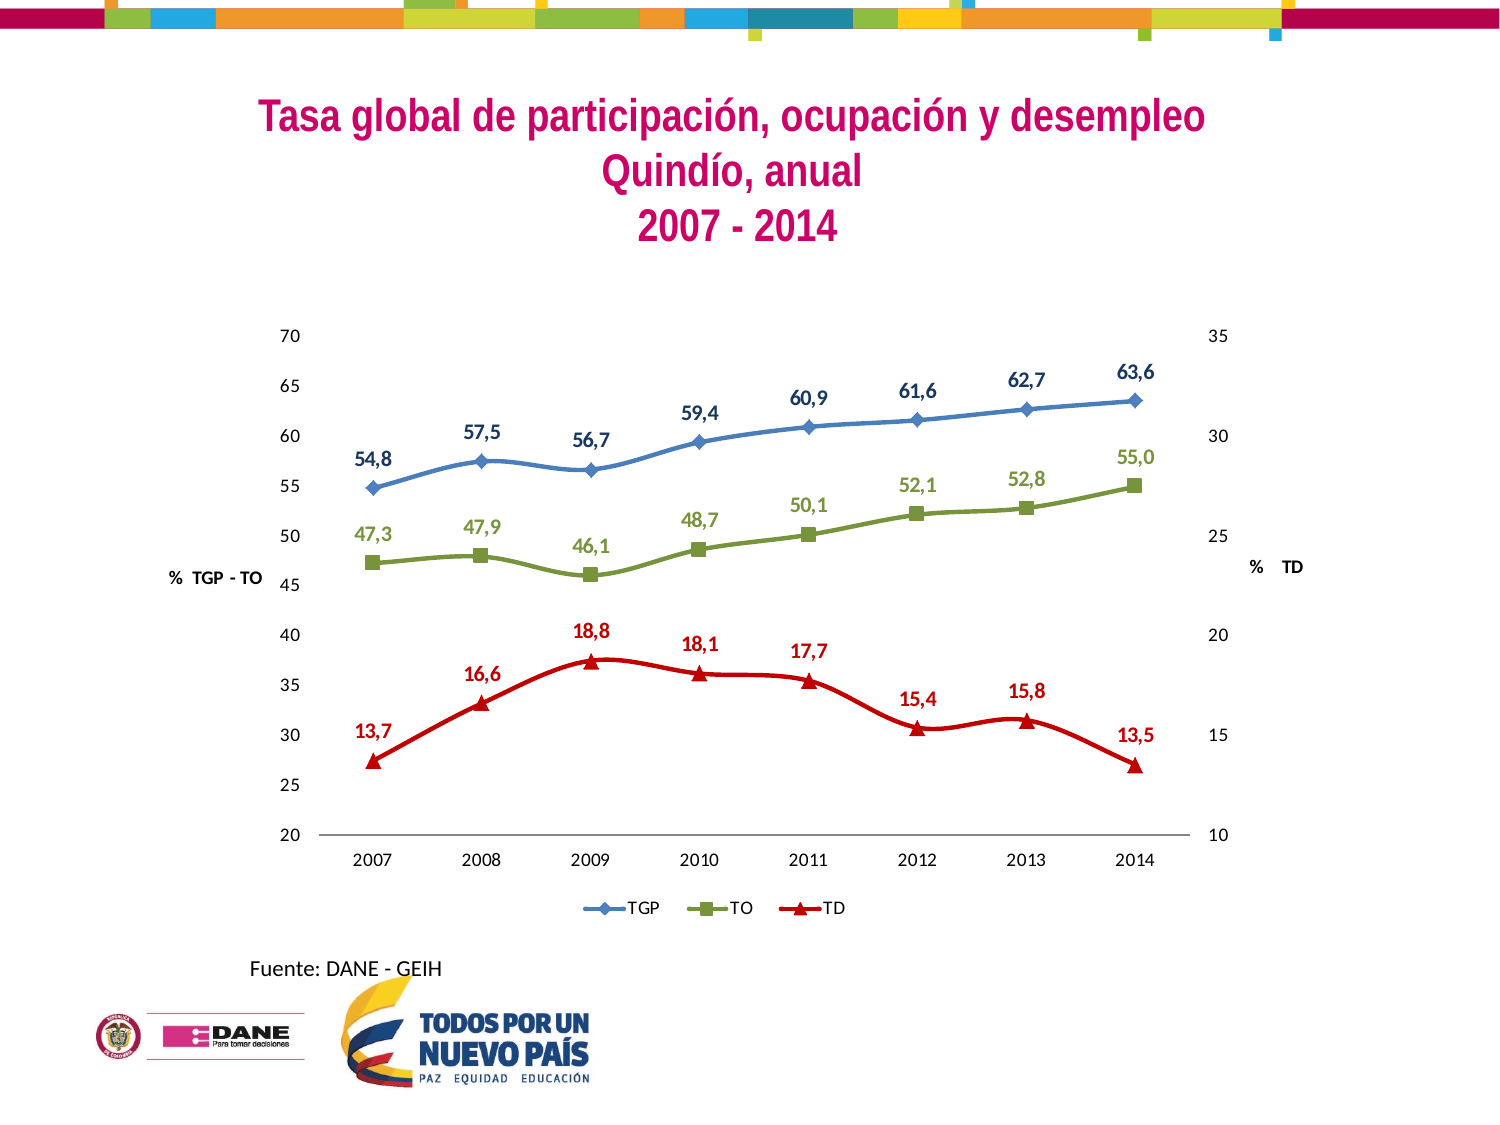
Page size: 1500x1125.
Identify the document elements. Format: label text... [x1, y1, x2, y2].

picture [52, 955, 632, 1118]
text_box Tasa global de participación, ocupación y desempleo Quindío, anual 2007 - 2014 [171, 78, 1294, 258]
picture [0, 0, 1500, 41]
picture [160, 313, 1309, 930]
text_box Fuente: DANE - GEIH [235, 946, 463, 989]
